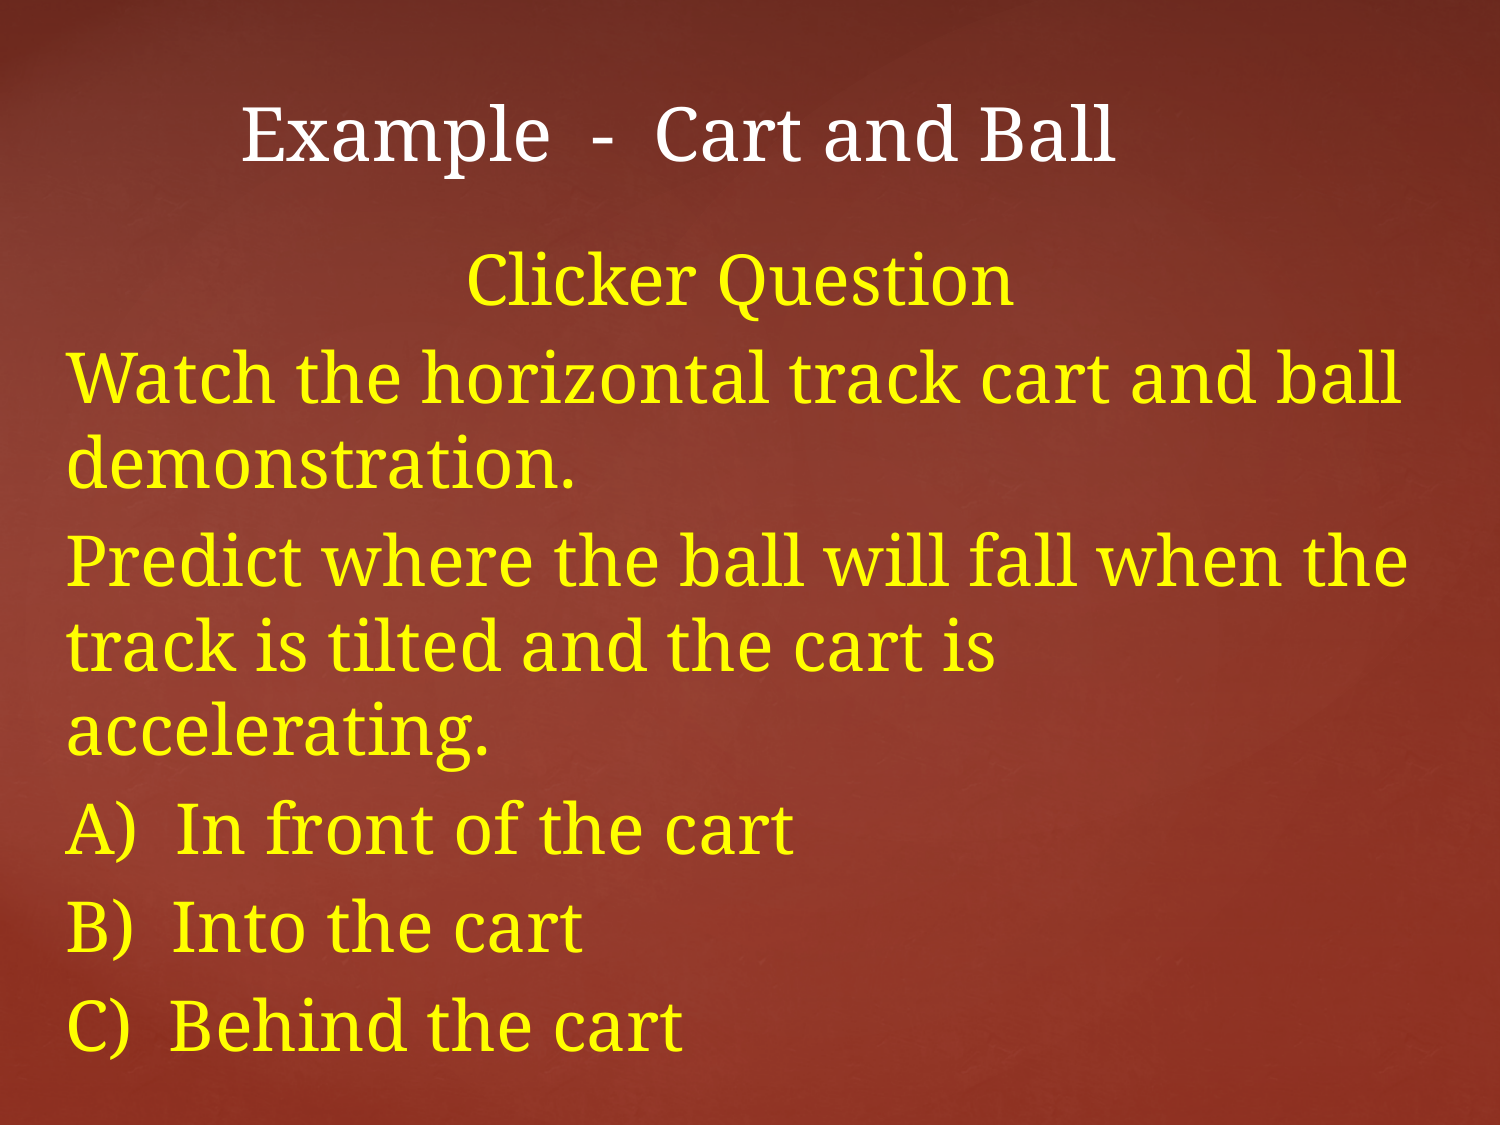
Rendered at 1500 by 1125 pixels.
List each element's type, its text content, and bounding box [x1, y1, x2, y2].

subtitle Example - Cart and Ball [225, 75, 1238, 188]
text_box Clicker Question Watch the horizontal track cart and ball demonstration. Predict where the ball will fall when the track is tilted and the cart is accelerating. A) In front of the cart B) Into the cart C) Behind the cart [50, 224, 1450, 1075]
